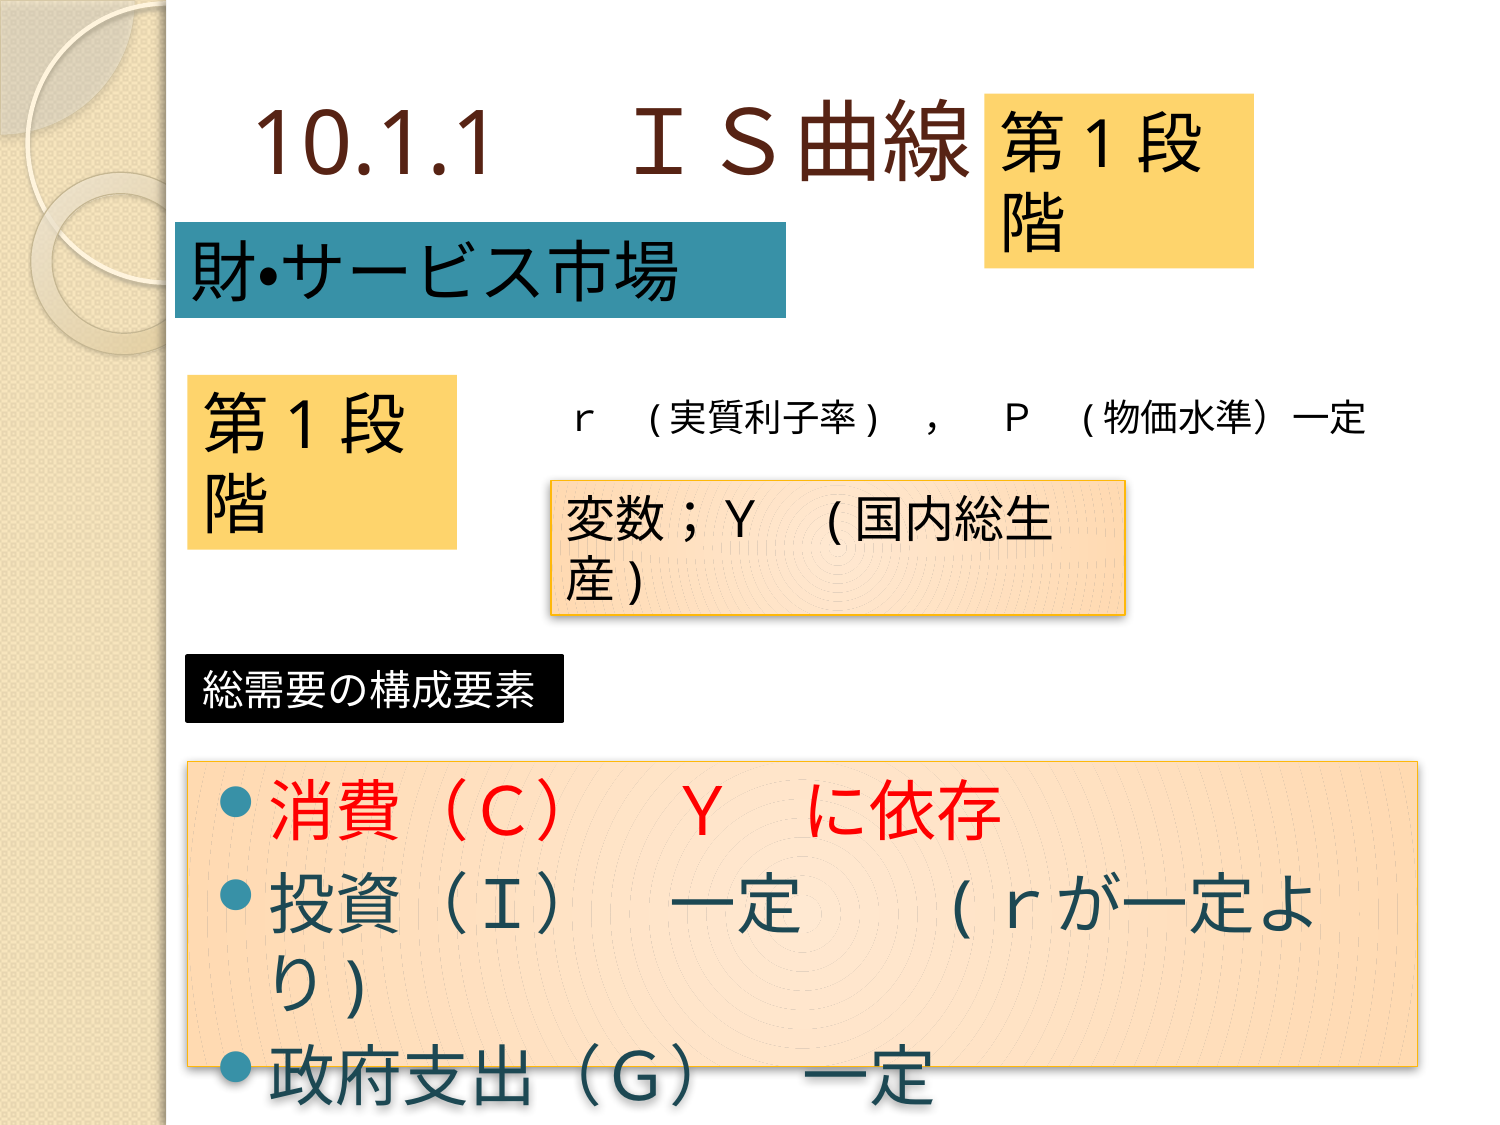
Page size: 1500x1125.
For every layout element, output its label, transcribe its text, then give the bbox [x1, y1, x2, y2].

text_box 一定 [1277, 386, 1442, 447]
title 10.1.1 ＩＳ曲線 [235, 45, 1466, 233]
text_box ｒ (実質利子率) ， Ｐ (物価水準） [550, 386, 1277, 447]
text_box 財・サービス市場 [175, 222, 786, 318]
text_box 第1段階 [984, 93, 1254, 269]
text_box 変数；Ｙ (国内総生産) [550, 480, 1126, 616]
text_box 第1段階 [187, 374, 457, 550]
list 消費（Ｃ） Ｙ に依存 投資（Ｉ） 一定 (ｒが一定より) 政府支出（Ｇ） 一定 [187, 761, 1418, 1067]
text_box 総需要の構成要素 [185, 654, 564, 723]
